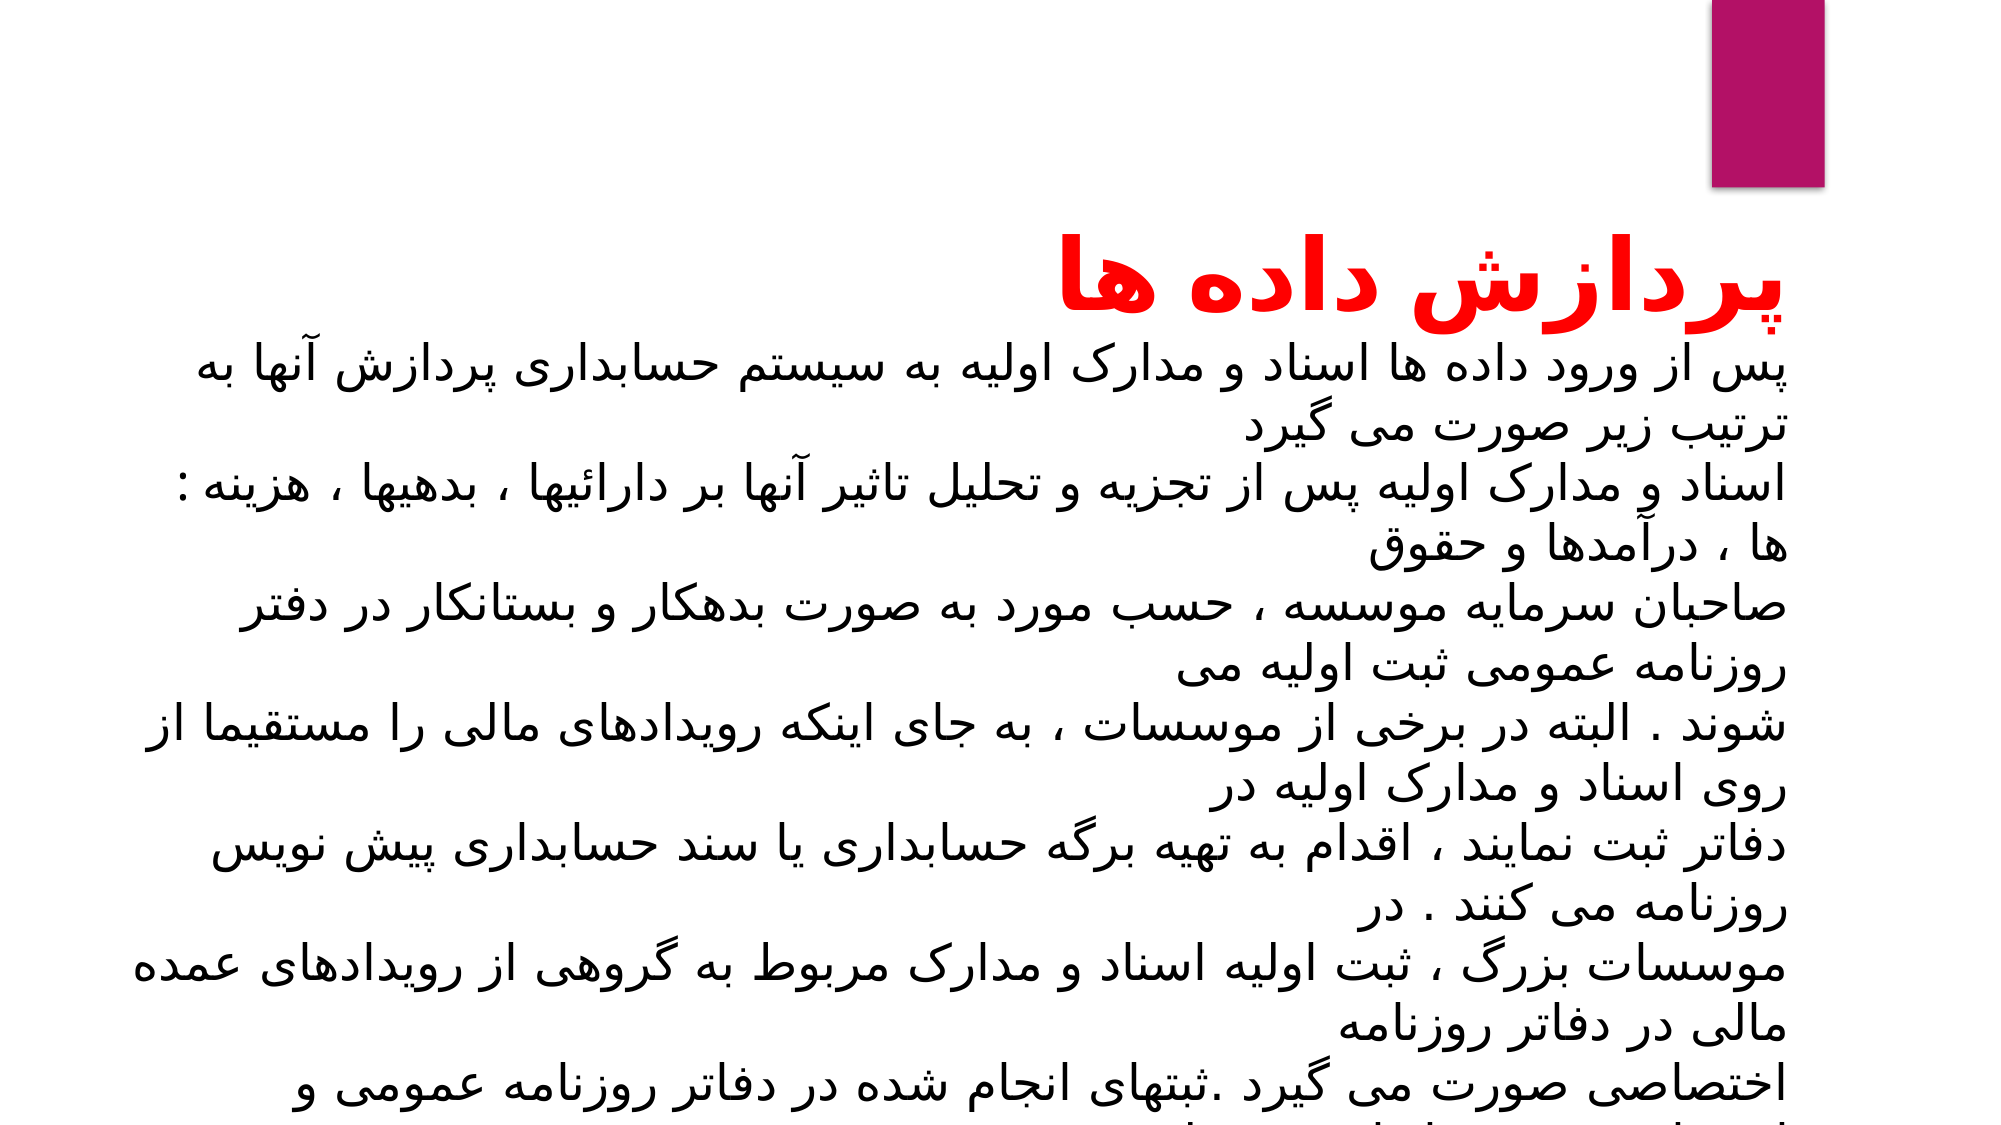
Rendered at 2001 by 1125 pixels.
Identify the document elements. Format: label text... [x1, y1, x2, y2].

text_box پردازش داده ها پس از ورود داده ها اسناد و مدارک اولیه به سیستم حسابداری پردازش آنها به ترتیب زیر صورت می گیرد : اسناد و مدارک اولیه پس از تجزیه و تحلیل تاثیر آنها بر دارائیها ، بدهیها ، هزینه ها ، درآمدها و حقوق صاحبان سرمایه موسسه ، حسب مورد به صورت بدهکار و بستانکار در دفتر روزنامه عمومی ثبت اولیه می شوند . البته در برخی از موسسات ، به جای اینکه رویدادهای مالی را مستقیما از روی اسناد و مدارک اولیه در دفاتر ثبت نمایند ، اقدام به تهیه برگه حسابداری یا سند حسابداری پیش نویس روزنامه می کنند . در موسسات بزرگ ، ثبت اولیه اسناد و مدارک مربوط به گروهی از رویدادهای عمده مالی در دفاتر روزنامه اختصاصی صورت می گیرد .ثبتهای انجام شده در دفاتر روزنامه عمومی و اختصاصی به حسابهای مربوطه در دفتر کل منتقل می شوند . زمانی که حجم رویدادهای مالی مربوط به یک یا چند حساب دفتر کل زیاد باشد ، برای داشتن اطلاعات جزئی تر و تفضیلی از این قبیل حسابهای دفتر کل ، از دفاتر معین یا کارتهای معین ، استفاده می شود . هر یک از دفاتر یا کارتهای معین ، یک حساب کنترل در دفتر کل داشته و تعداد دفاتر معین و حسابهای کنترل آن در دفتر کل به وسعت و نوع فعالیتهای یک موسسه بستگی دارد . [87, 202, 1805, 1125]
